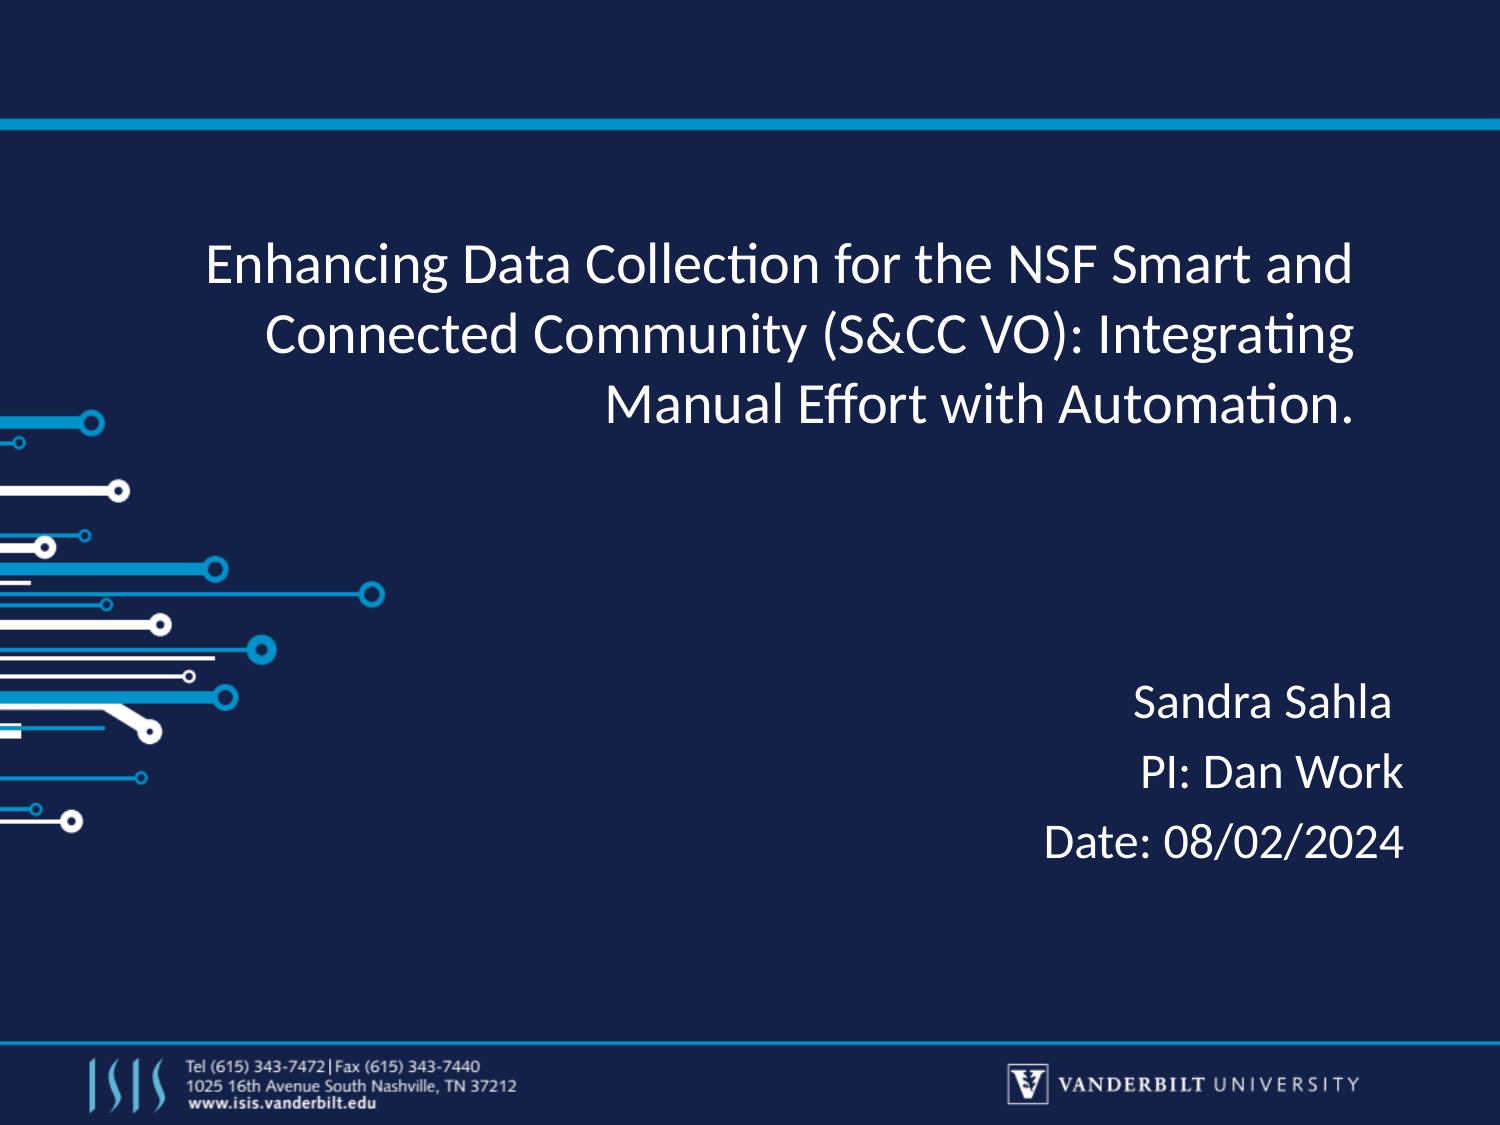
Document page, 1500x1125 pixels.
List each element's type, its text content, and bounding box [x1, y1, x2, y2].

subtitle Sandra Sahla PI: Dan Work Date: 08/02/2024 [320, 451, 1420, 871]
title Enhancing Data Collection for the NSF Smart and Connected Community (S&CC VO): Integrating Manual Effort with Automation. [109, 209, 1371, 452]
